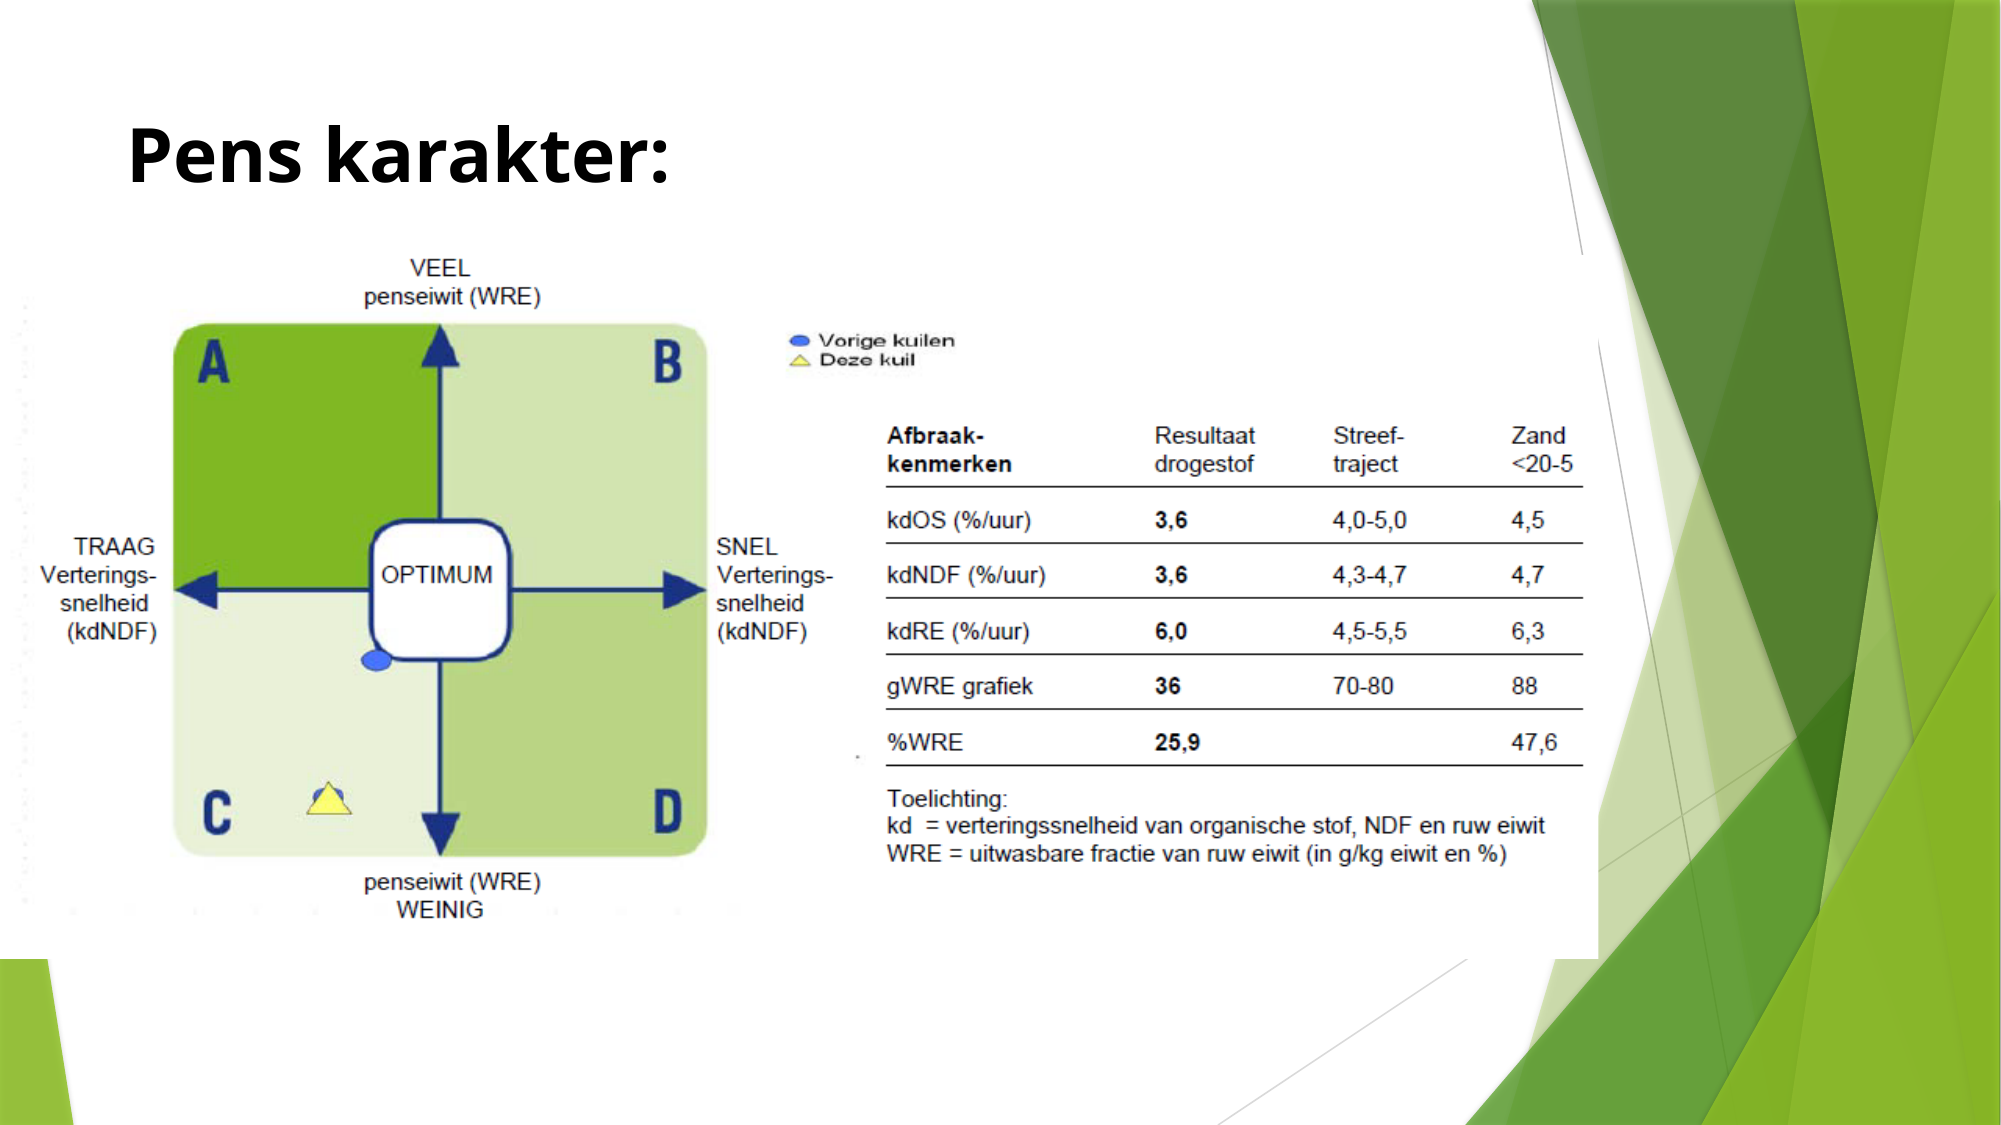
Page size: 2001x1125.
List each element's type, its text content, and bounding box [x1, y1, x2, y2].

title Pens karakter: [111, 99, 1522, 255]
picture [0, 255, 1599, 959]
